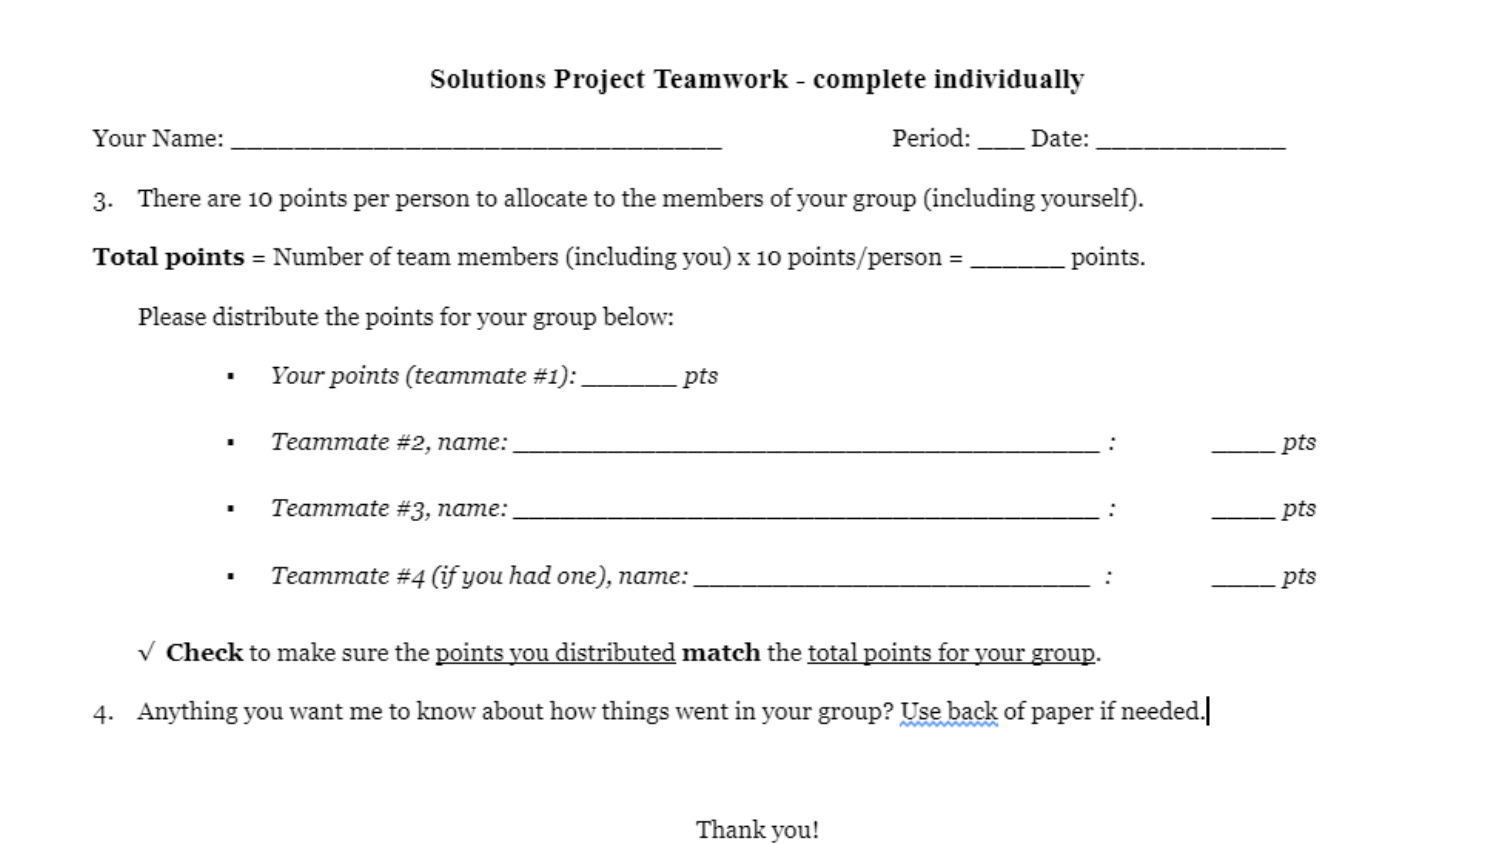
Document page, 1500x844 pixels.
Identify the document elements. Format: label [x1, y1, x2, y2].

picture [74, 21, 1390, 844]
